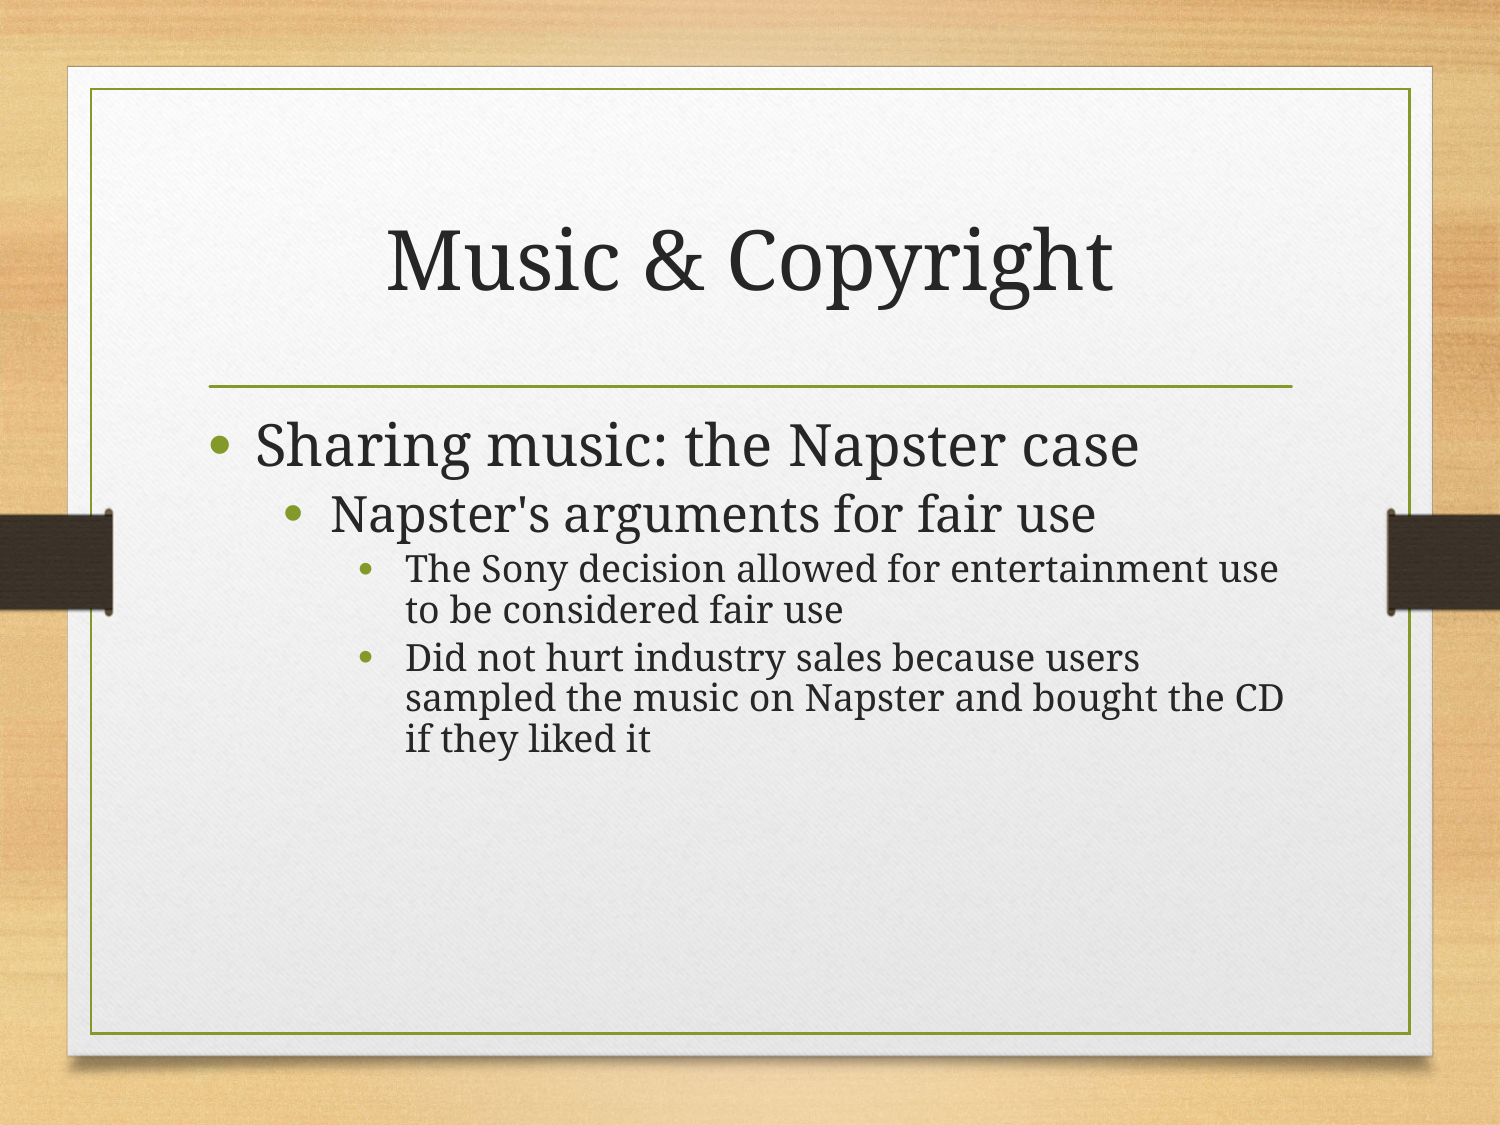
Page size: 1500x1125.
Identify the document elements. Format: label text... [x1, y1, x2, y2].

picture [0, 0, 1500, 1125]
list Sharing music: the Napster case Napster's arguments for fair use The Sony decision allowed for entertainment use to be considered fair use Did not hurt industry sales because users sampled the music on Napster and bought the CD if they liked it [193, 408, 1309, 974]
title Music & Copyright [193, 150, 1309, 365]
